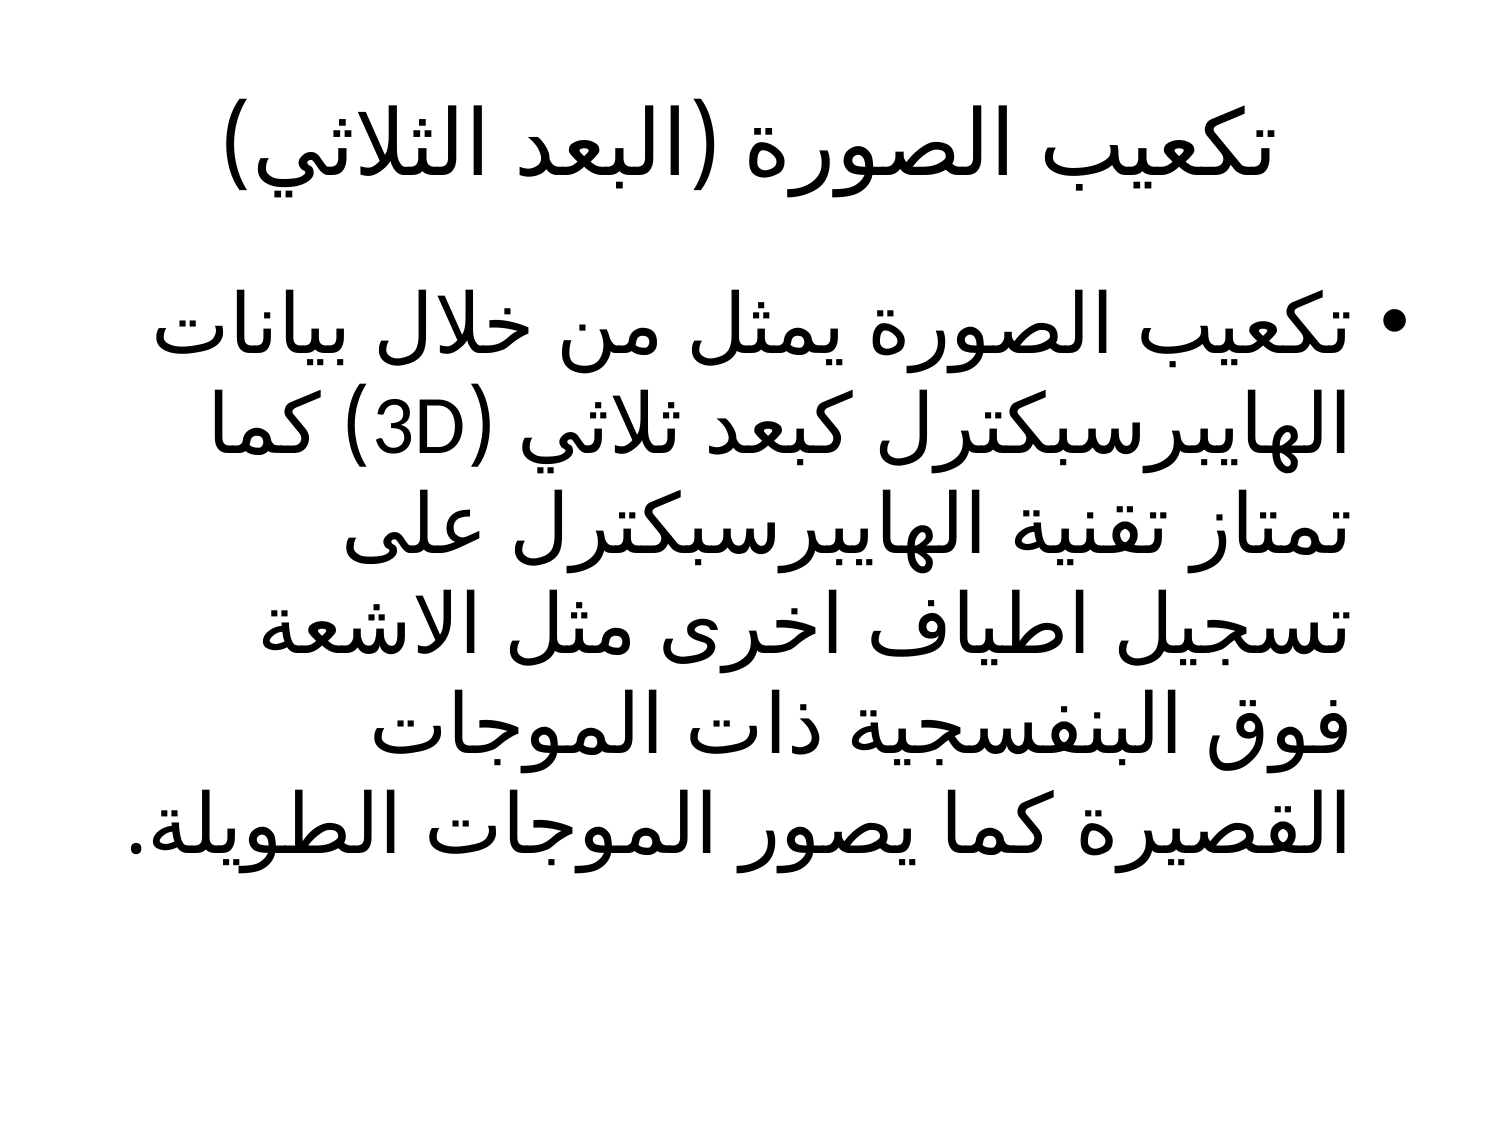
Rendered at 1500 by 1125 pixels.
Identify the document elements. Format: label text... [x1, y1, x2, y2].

list تكعيب الصورة يمثل من خلال بيانات الهايبرسبكترل كبعد ثلاثي (3D) كما تمتاز تقنية الهايبرسبكترل على تسجيل اطياف اخرى مثل الاشعة فوق البنفسجية ذات الموجات القصيرة كما يصور الموجات الطويلة. [75, 262, 1425, 1005]
title تكعيب الصورة (البعد الثلاثي) [75, 45, 1425, 233]
